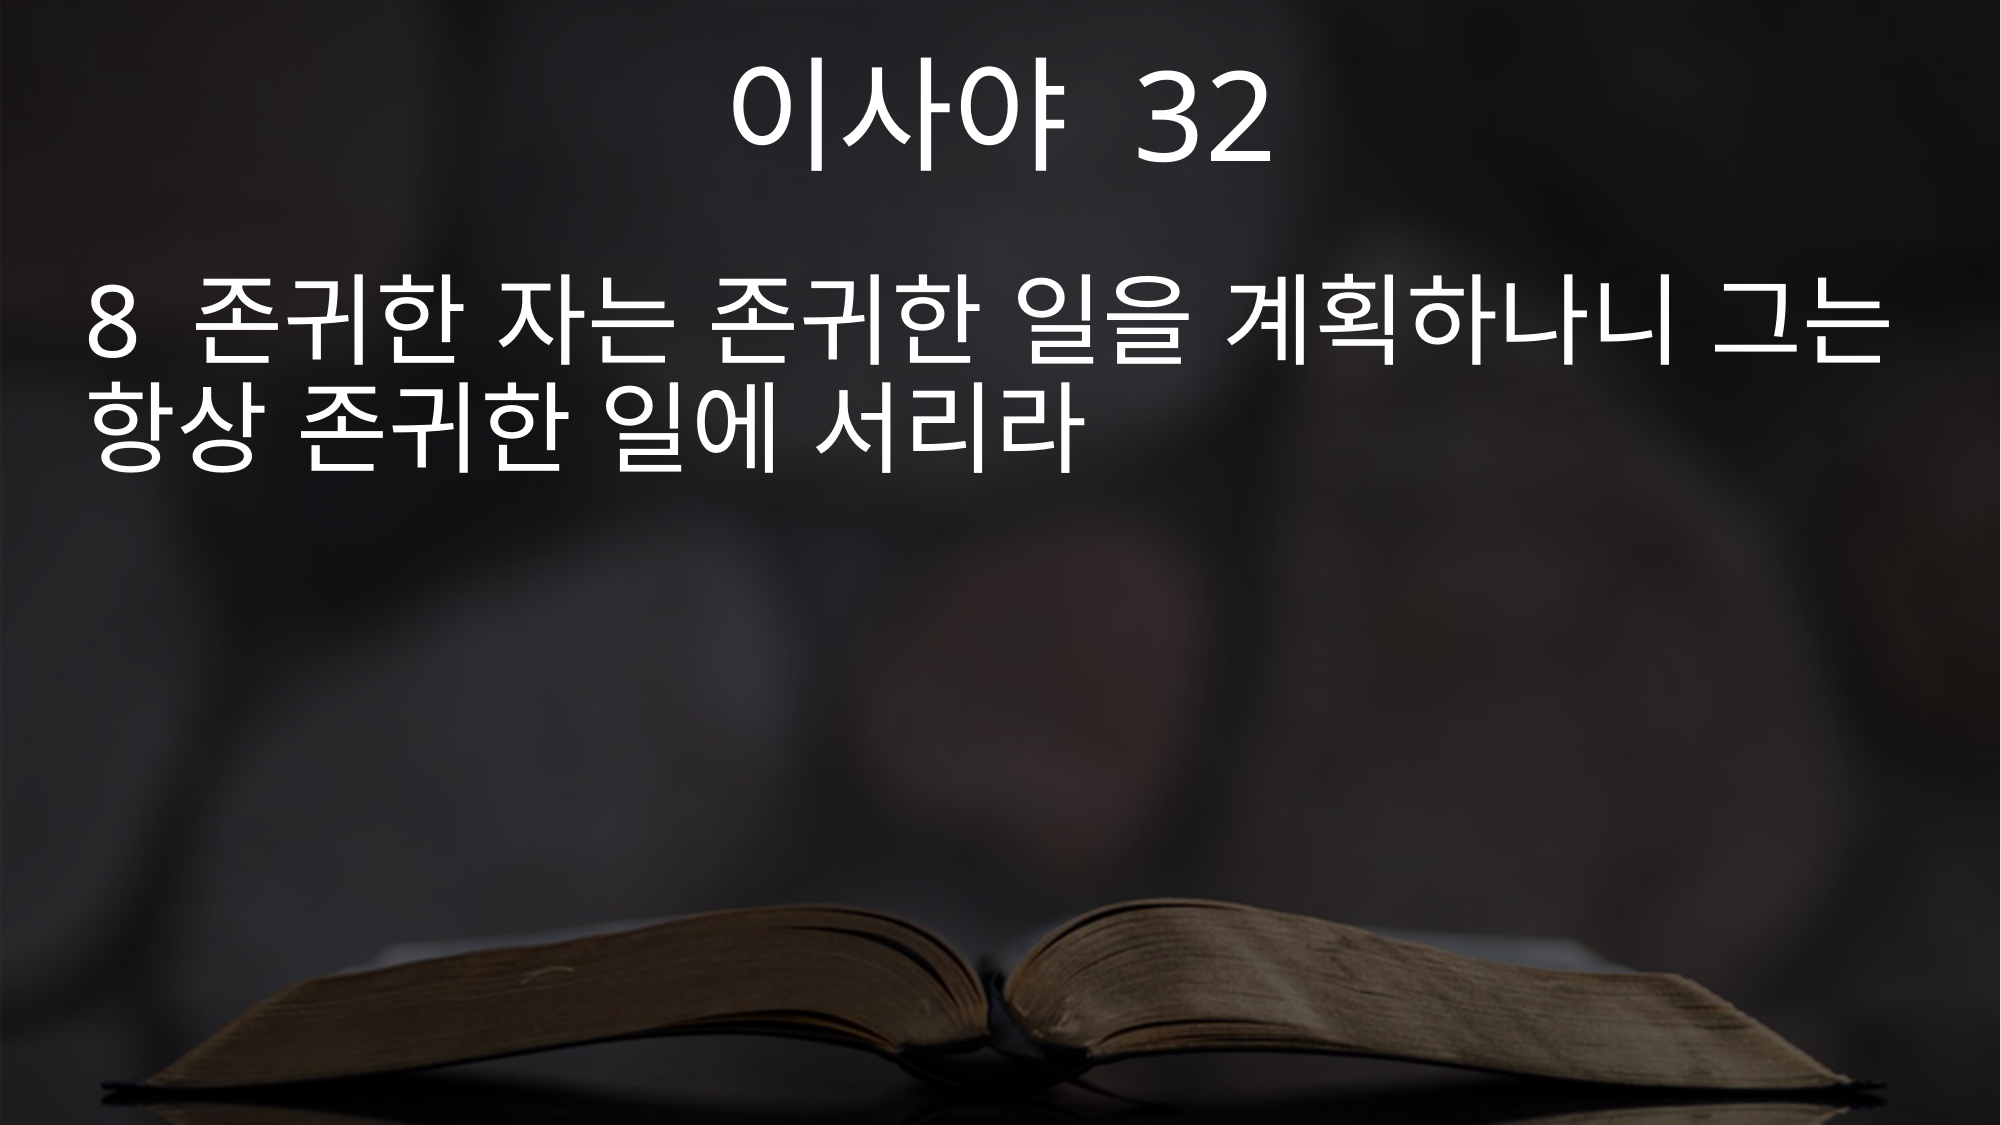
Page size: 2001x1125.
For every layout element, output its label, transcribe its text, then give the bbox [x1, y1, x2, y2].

footer 이사야 32 [0, 32, 2000, 192]
picture [0, 0, 2001, 1125]
list 8 존귀한 자는 존귀한 일을 계획하나니 그는 항상 존귀한 일에 서리라 [69, 263, 1953, 423]
